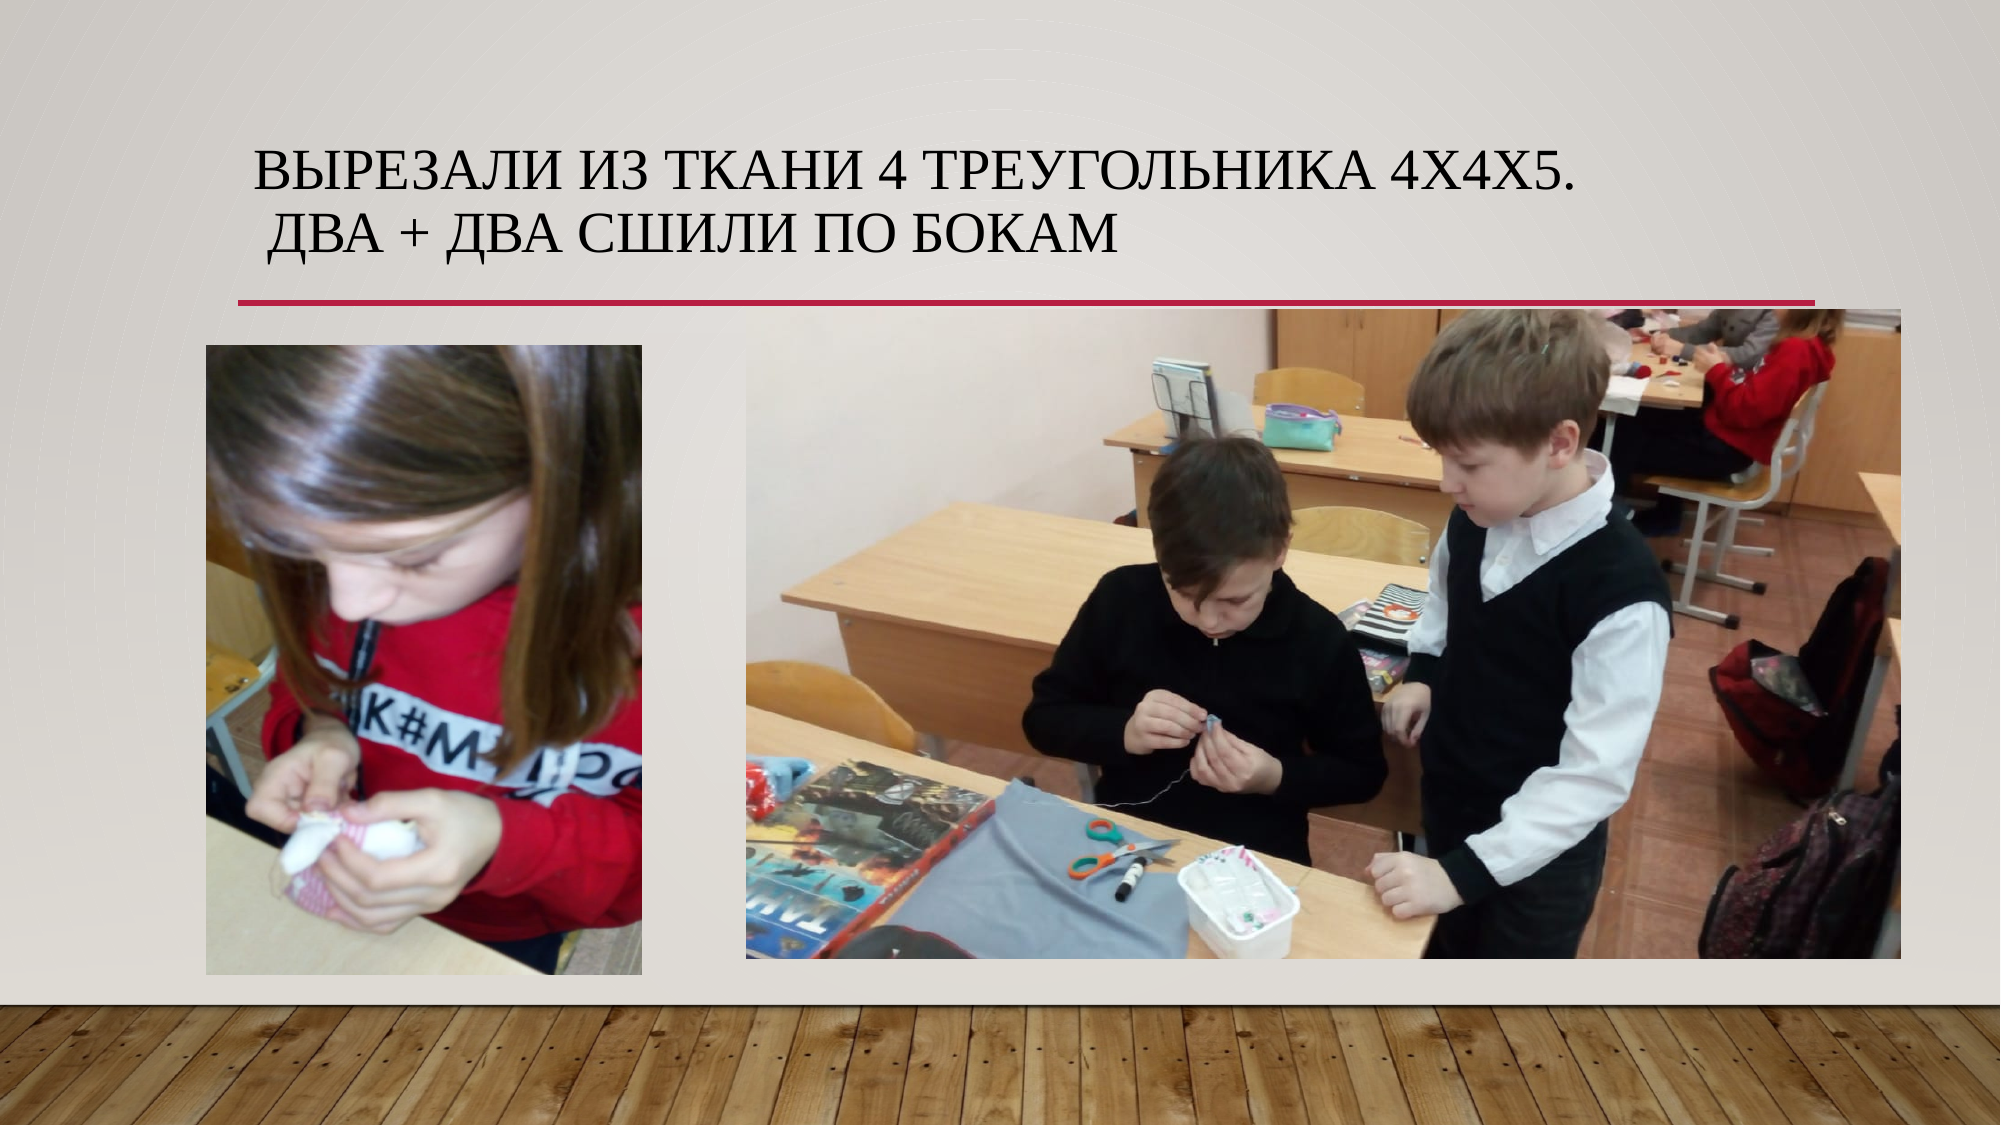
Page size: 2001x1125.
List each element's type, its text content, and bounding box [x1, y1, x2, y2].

picture [746, 308, 1902, 960]
picture [0, 1005, 2000, 1125]
title Вырезали из ткани 4 треугольника 4Х4Х5. два + два сшили по бокам [238, 131, 1814, 305]
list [206, 345, 642, 976]
